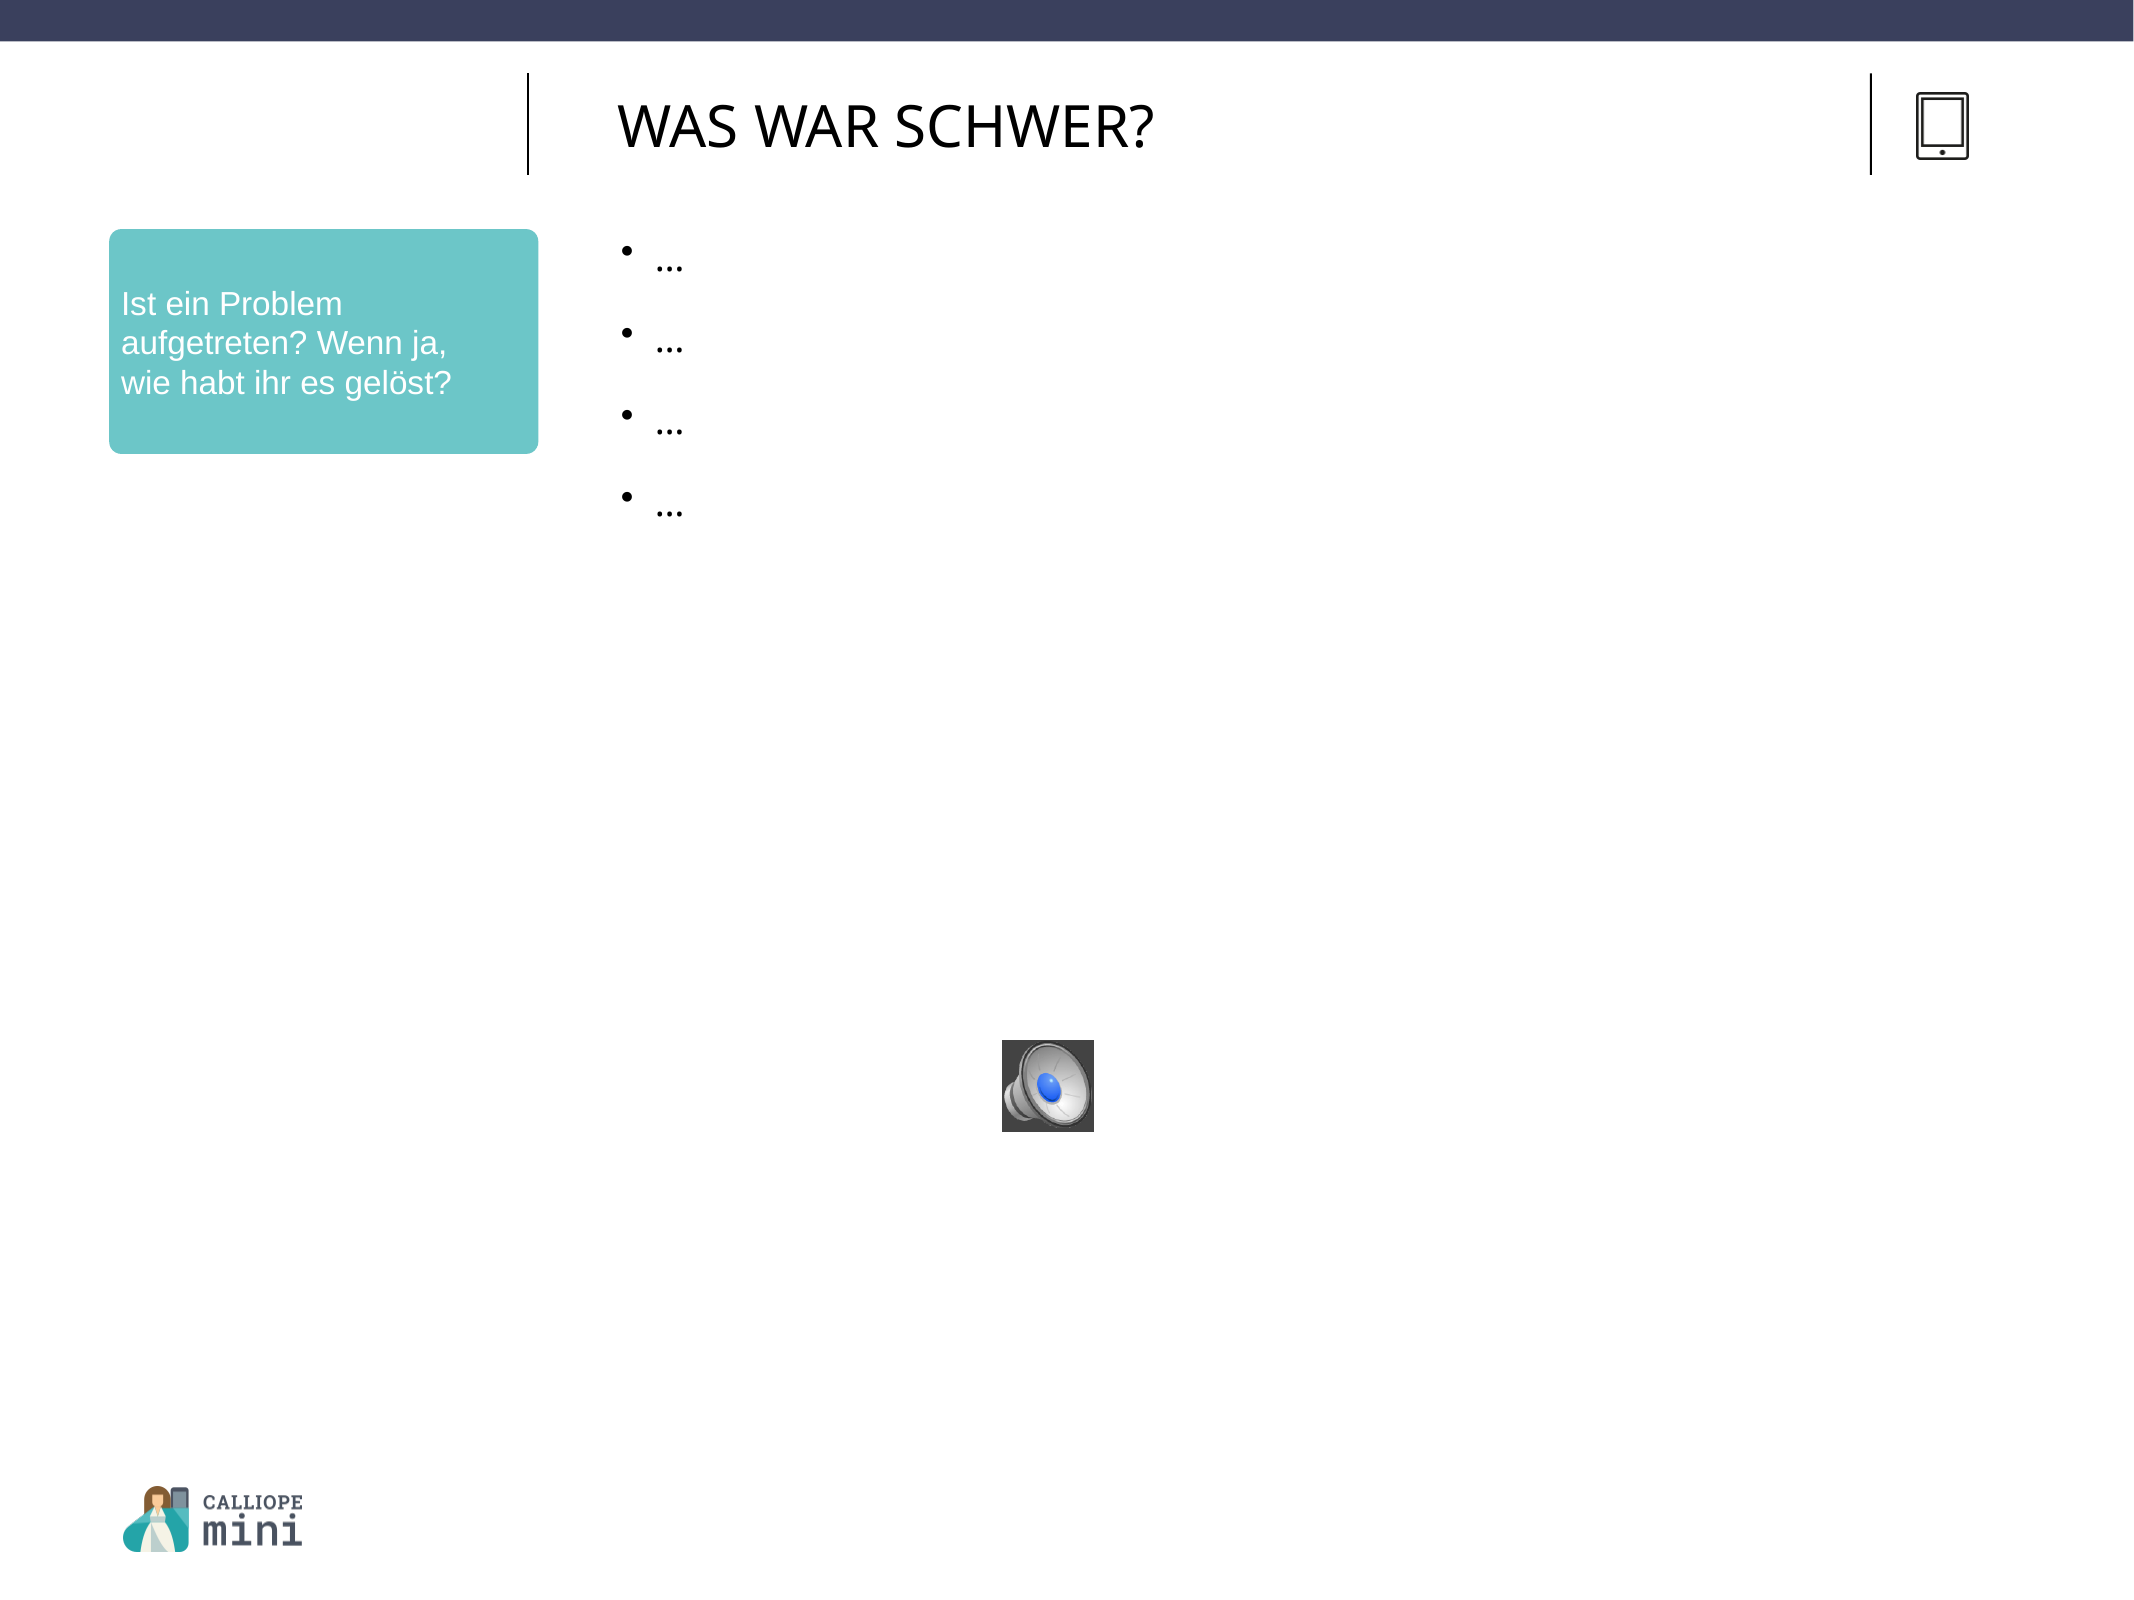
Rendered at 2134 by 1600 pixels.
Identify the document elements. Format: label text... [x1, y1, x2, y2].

picture [123, 1486, 302, 1552]
picture [115, 230, 2019, 1369]
text_box Ist ein Problem aufgetreten? Wenn ja, wie habt ihr es gelöst? [109, 230, 115, 453]
picture [1916, 92, 1969, 160]
list Was war Schwer? [609, 80, 1775, 168]
